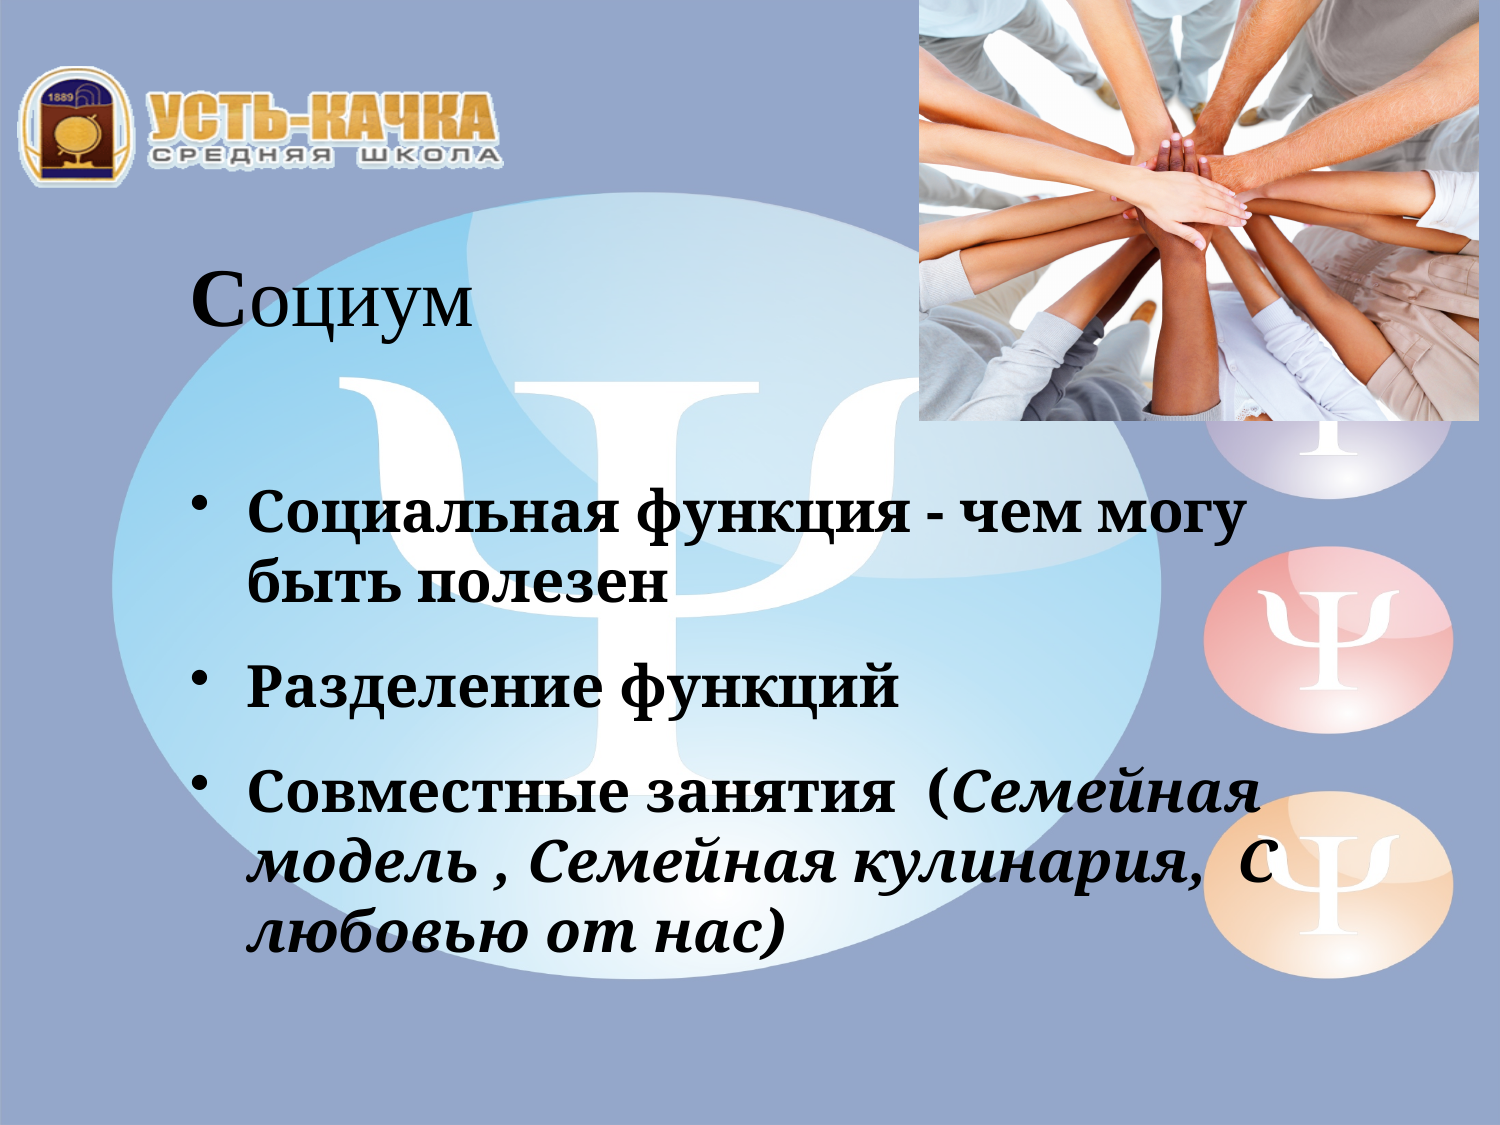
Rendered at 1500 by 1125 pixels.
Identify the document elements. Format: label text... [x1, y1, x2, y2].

list Социальная функция - чем могу быть полезен Разделение функций Совместные занятия (Семейная модель , Семейная кулинария, С любовью от нас) [174, 361, 1376, 1006]
picture [17, 66, 505, 189]
title Социум [174, 184, 914, 351]
picture [919, 0, 1479, 421]
